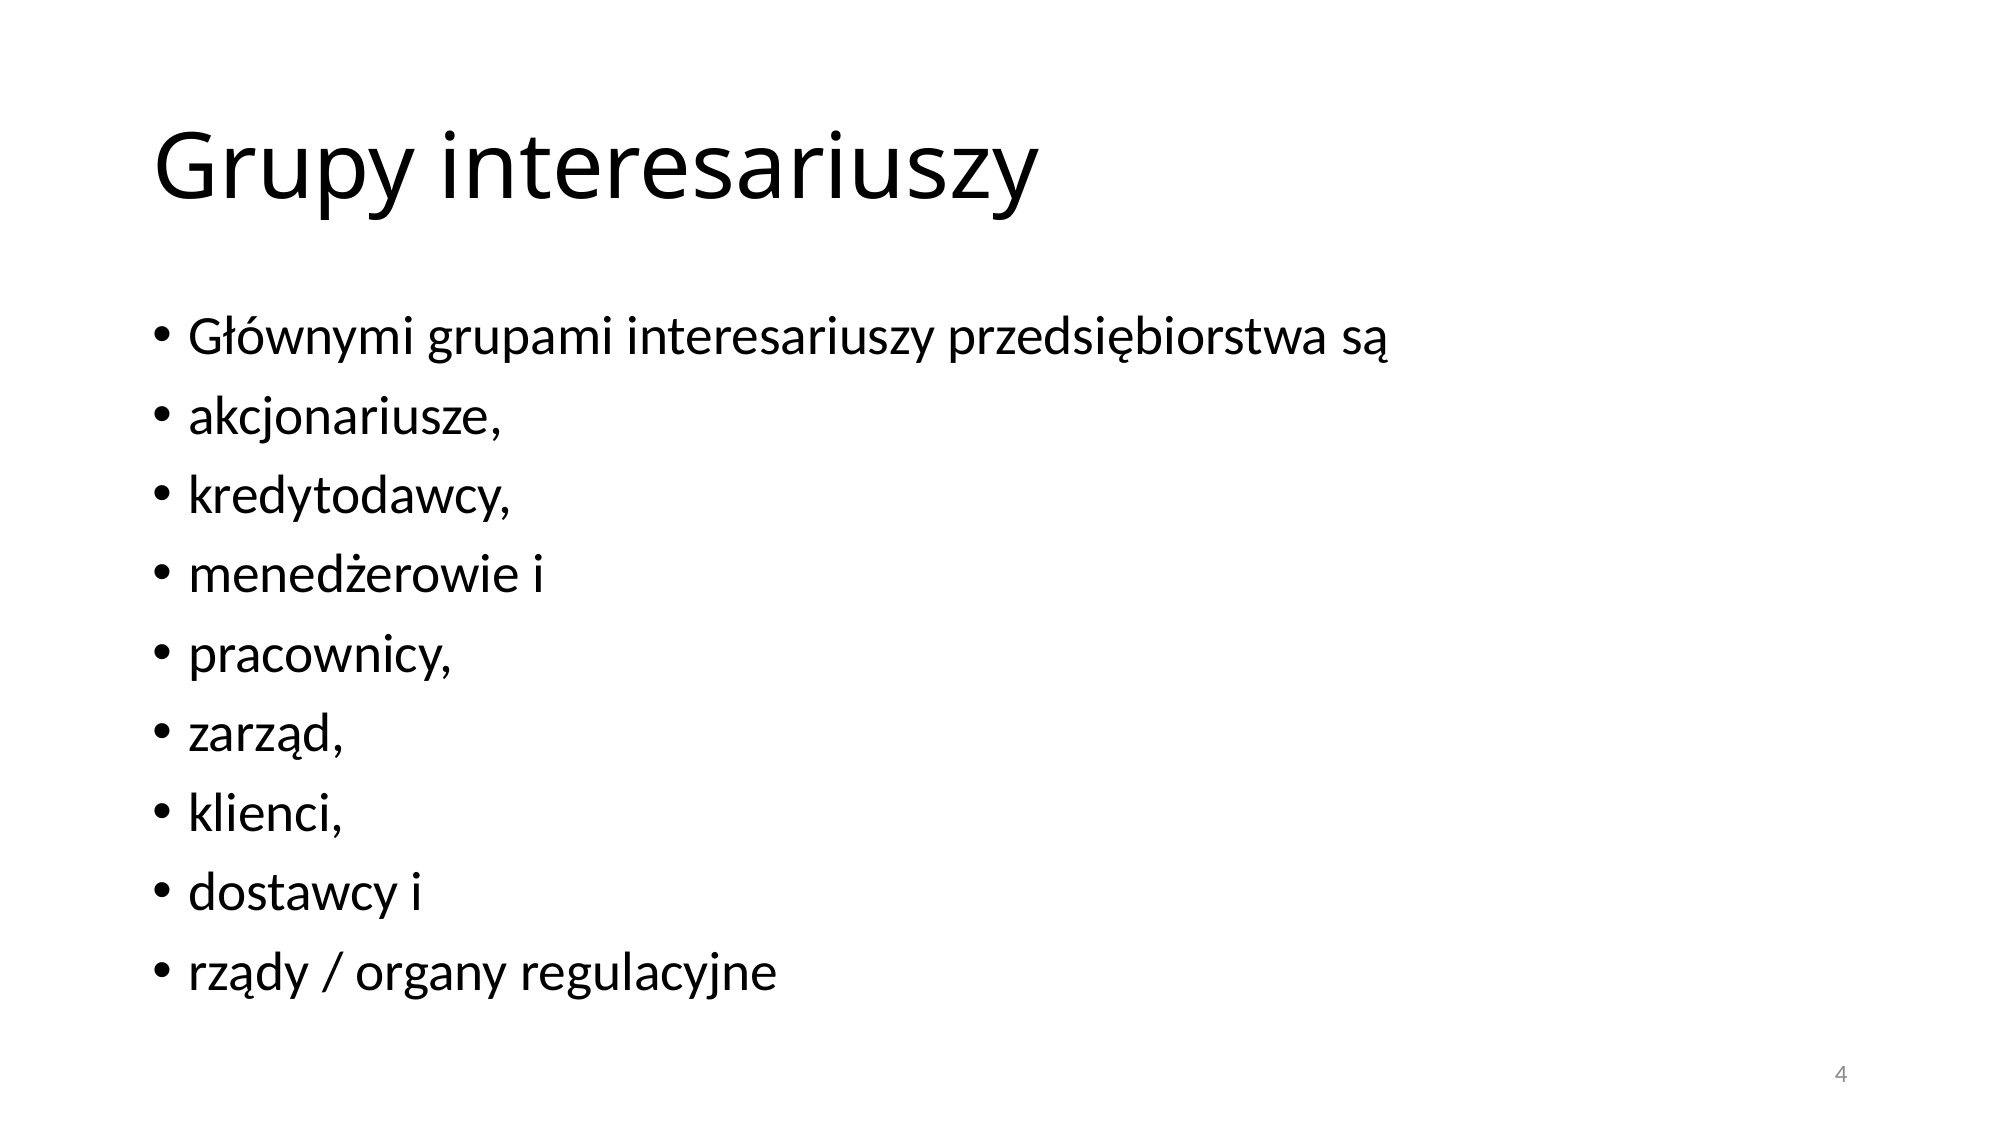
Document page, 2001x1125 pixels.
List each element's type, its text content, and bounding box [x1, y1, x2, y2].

title Grupy interesariuszy [137, 59, 1863, 278]
slide_number 4 [1412, 1042, 1863, 1103]
list Głównymi grupami interesariuszy przedsiębiorstwa są akcjonariusze, kredytodawcy, menedżerowie i pracownicy, zarząd, klienci, dostawcy i rządy / organy regulacyjne [137, 299, 1863, 1014]
